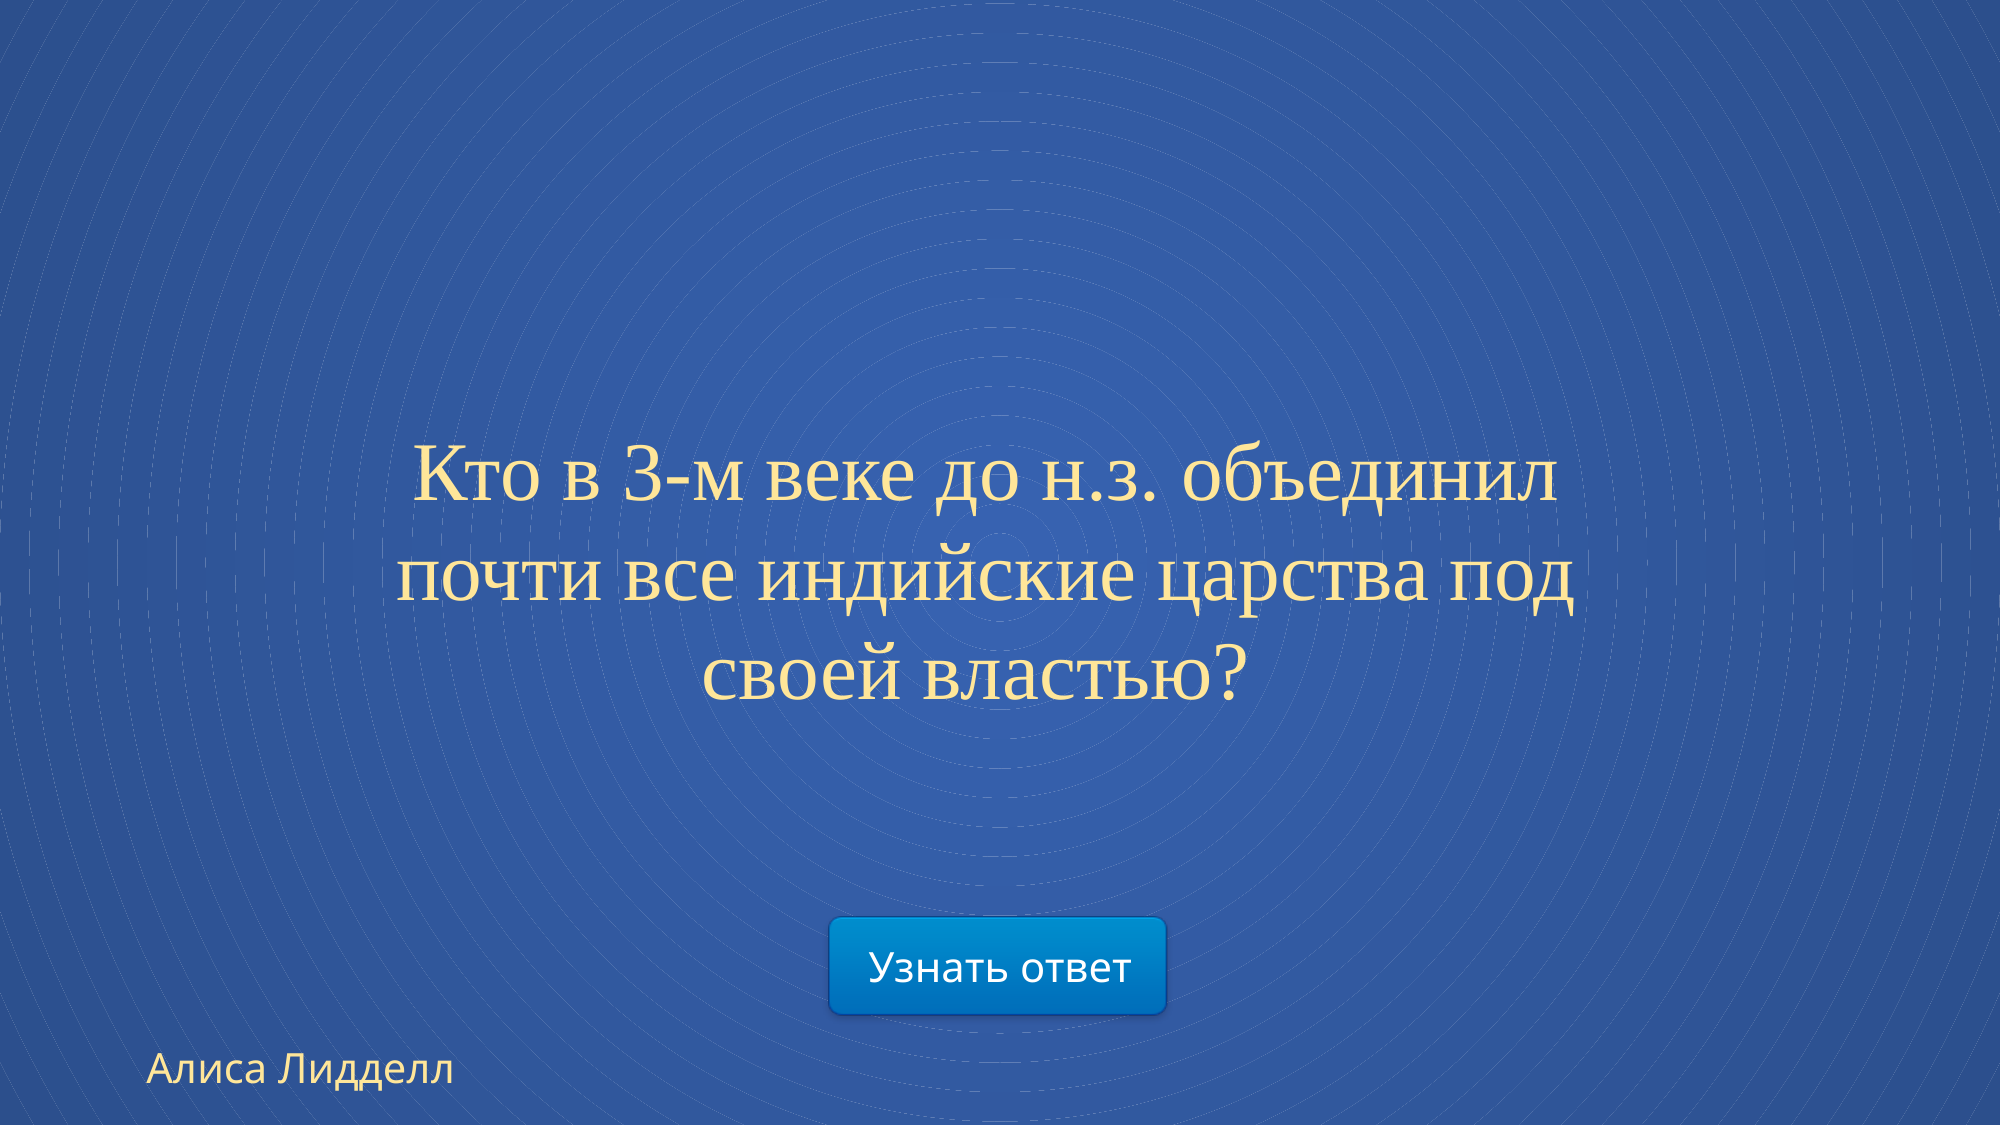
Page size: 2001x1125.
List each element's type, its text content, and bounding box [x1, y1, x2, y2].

text_box Кто в 3-м веке до н.з. объединил почти все индийские царства под своей властью? [307, 409, 1666, 725]
picture [793, 902, 1180, 1035]
title Алиса Лидделл [131, 1034, 519, 1106]
